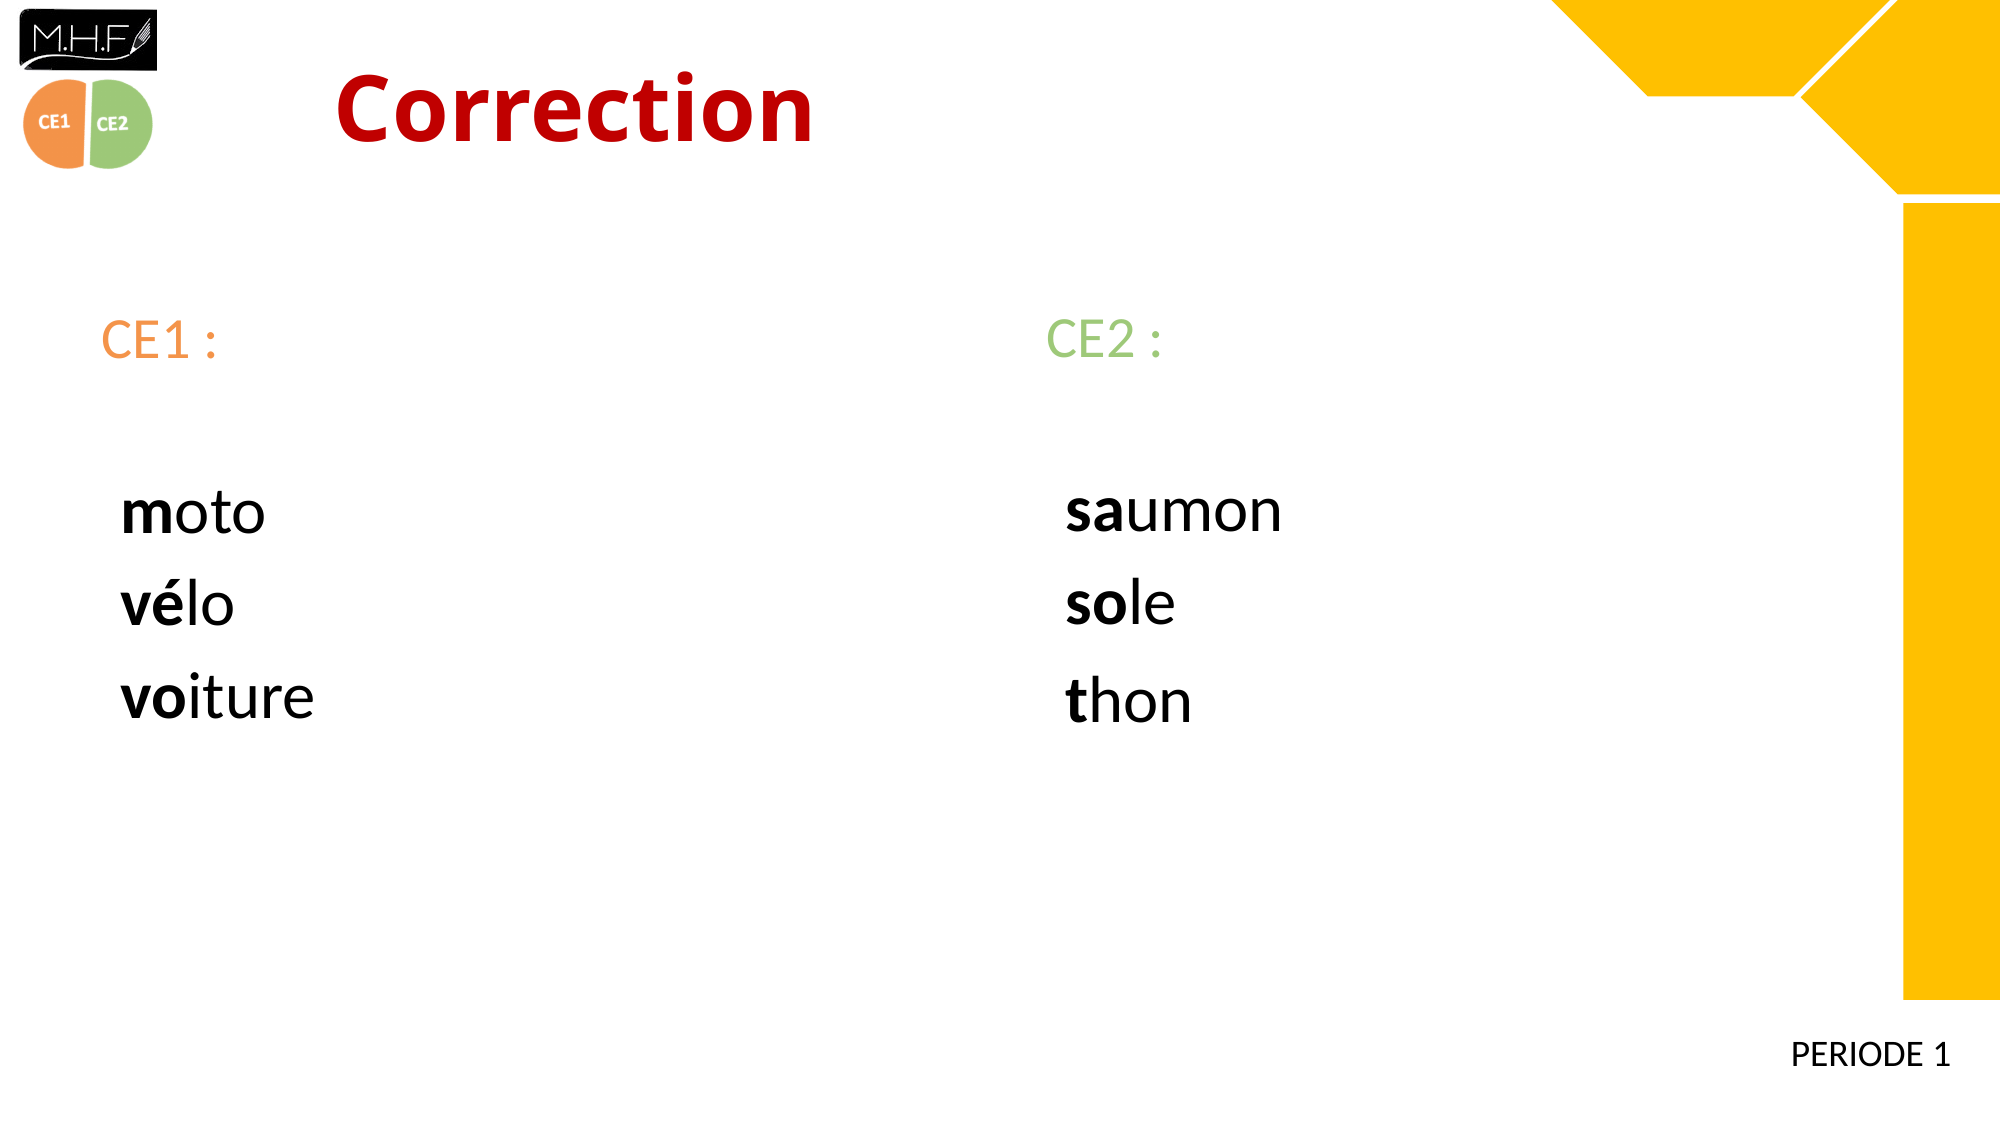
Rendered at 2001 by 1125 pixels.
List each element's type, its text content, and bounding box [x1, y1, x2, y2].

text_box PERIODE 1 [1362, 1021, 1967, 1125]
title Correction [318, 3, 1865, 221]
text_box [1799, 0, 2000, 196]
text_box [1902, 202, 2000, 1001]
text_box CE2 : saumon sole thon [1031, 299, 1853, 1014]
text_box [1549, 0, 1892, 98]
list CE1 : moto vélo voiture [86, 300, 897, 1015]
picture [1, 7, 177, 207]
